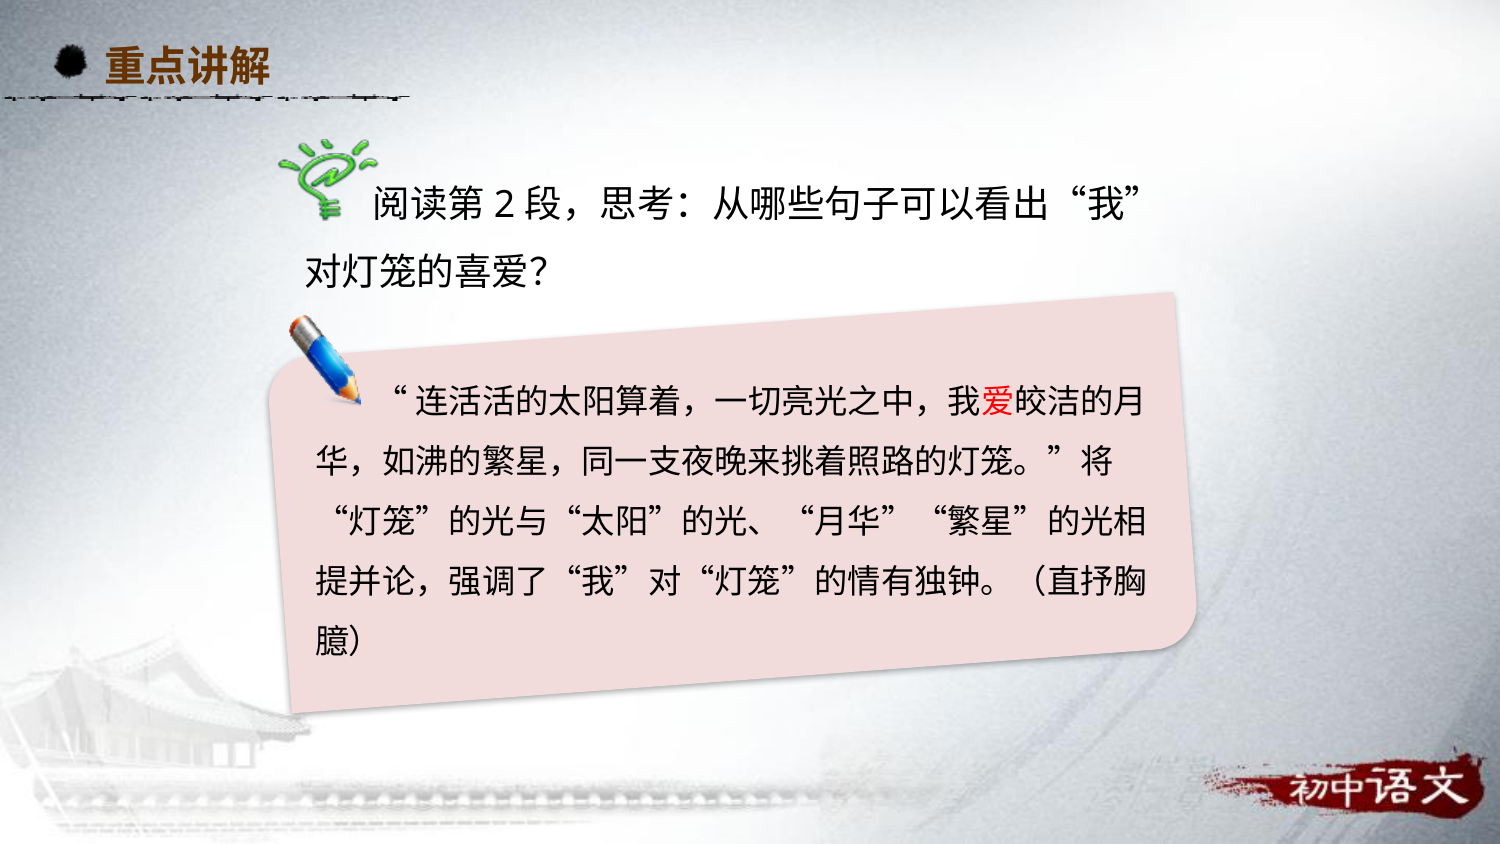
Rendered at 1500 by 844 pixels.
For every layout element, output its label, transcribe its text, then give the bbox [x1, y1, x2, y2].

picture [0, 0, 1500, 844]
text_box [365, 291, 1198, 649]
text_box [268, 366, 930, 715]
text_box 重点讲解 [89, 32, 287, 89]
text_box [0, 90, 414, 103]
text_box “连活活的太阳算着，一切亮光之中，我爱皎洁的月华，如沸的繁星，同一支夜晚来挑着照路的灯笼。”将“灯笼”的光与“太阳”的光、“月华”“繁星”的光相提并论，强调了“我”对“灯笼”的情有独钟。（直抒胸臆） [301, 352, 1164, 667]
text_box 阅读第2段，思考：从哪些句子可以看出“我”对灯笼的喜爱？ [289, 150, 1199, 300]
